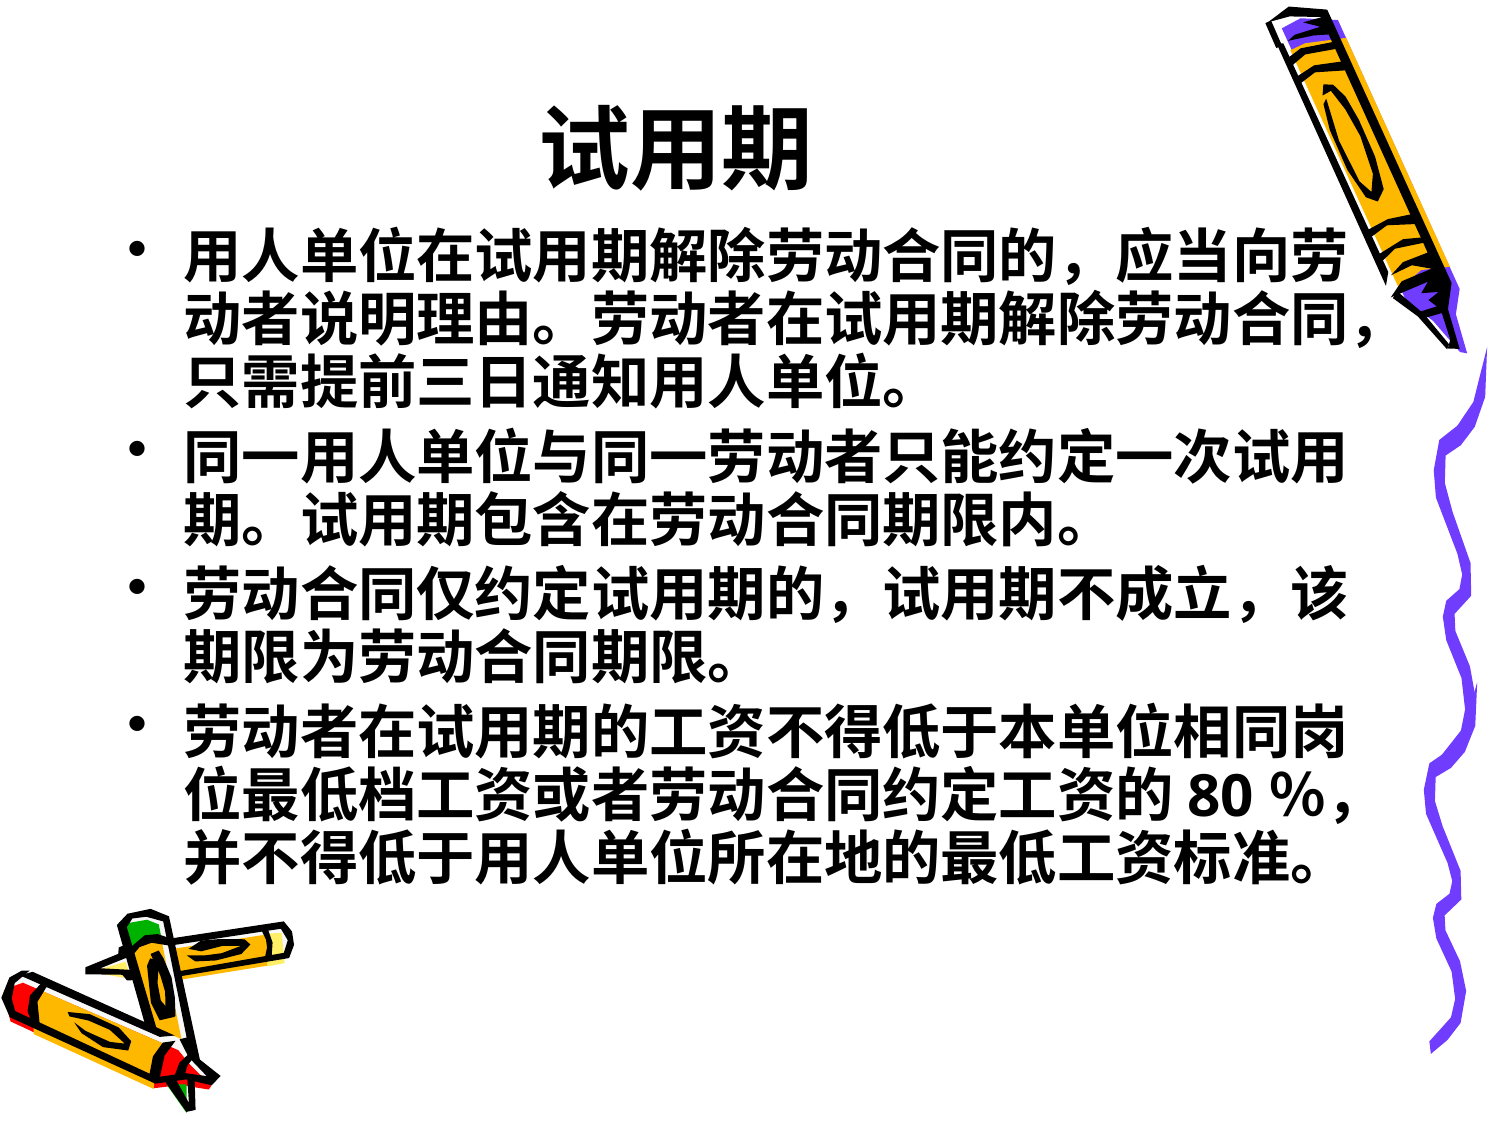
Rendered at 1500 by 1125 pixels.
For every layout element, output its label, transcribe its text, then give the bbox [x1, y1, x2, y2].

list 用人单位在试用期解除劳动合同的，应当向劳动者说明理由。劳动者在试用期解除劳动合同，只需提前三日通知用人单位。 同一用人单位与同一劳动者只能约定一次试用期。试用期包含在劳动合同期限内。 劳动合同仅约定试用期的，试用期不成立，该期限为劳动合同期限。 劳动者在试用期的工资不得低于本单位相同岗位最低档工资或者劳动合同约定工资的80％，并不得低于用人单位所在地的最低工资标准。 [112, 219, 1376, 988]
title 试用期 [112, 24, 1240, 209]
